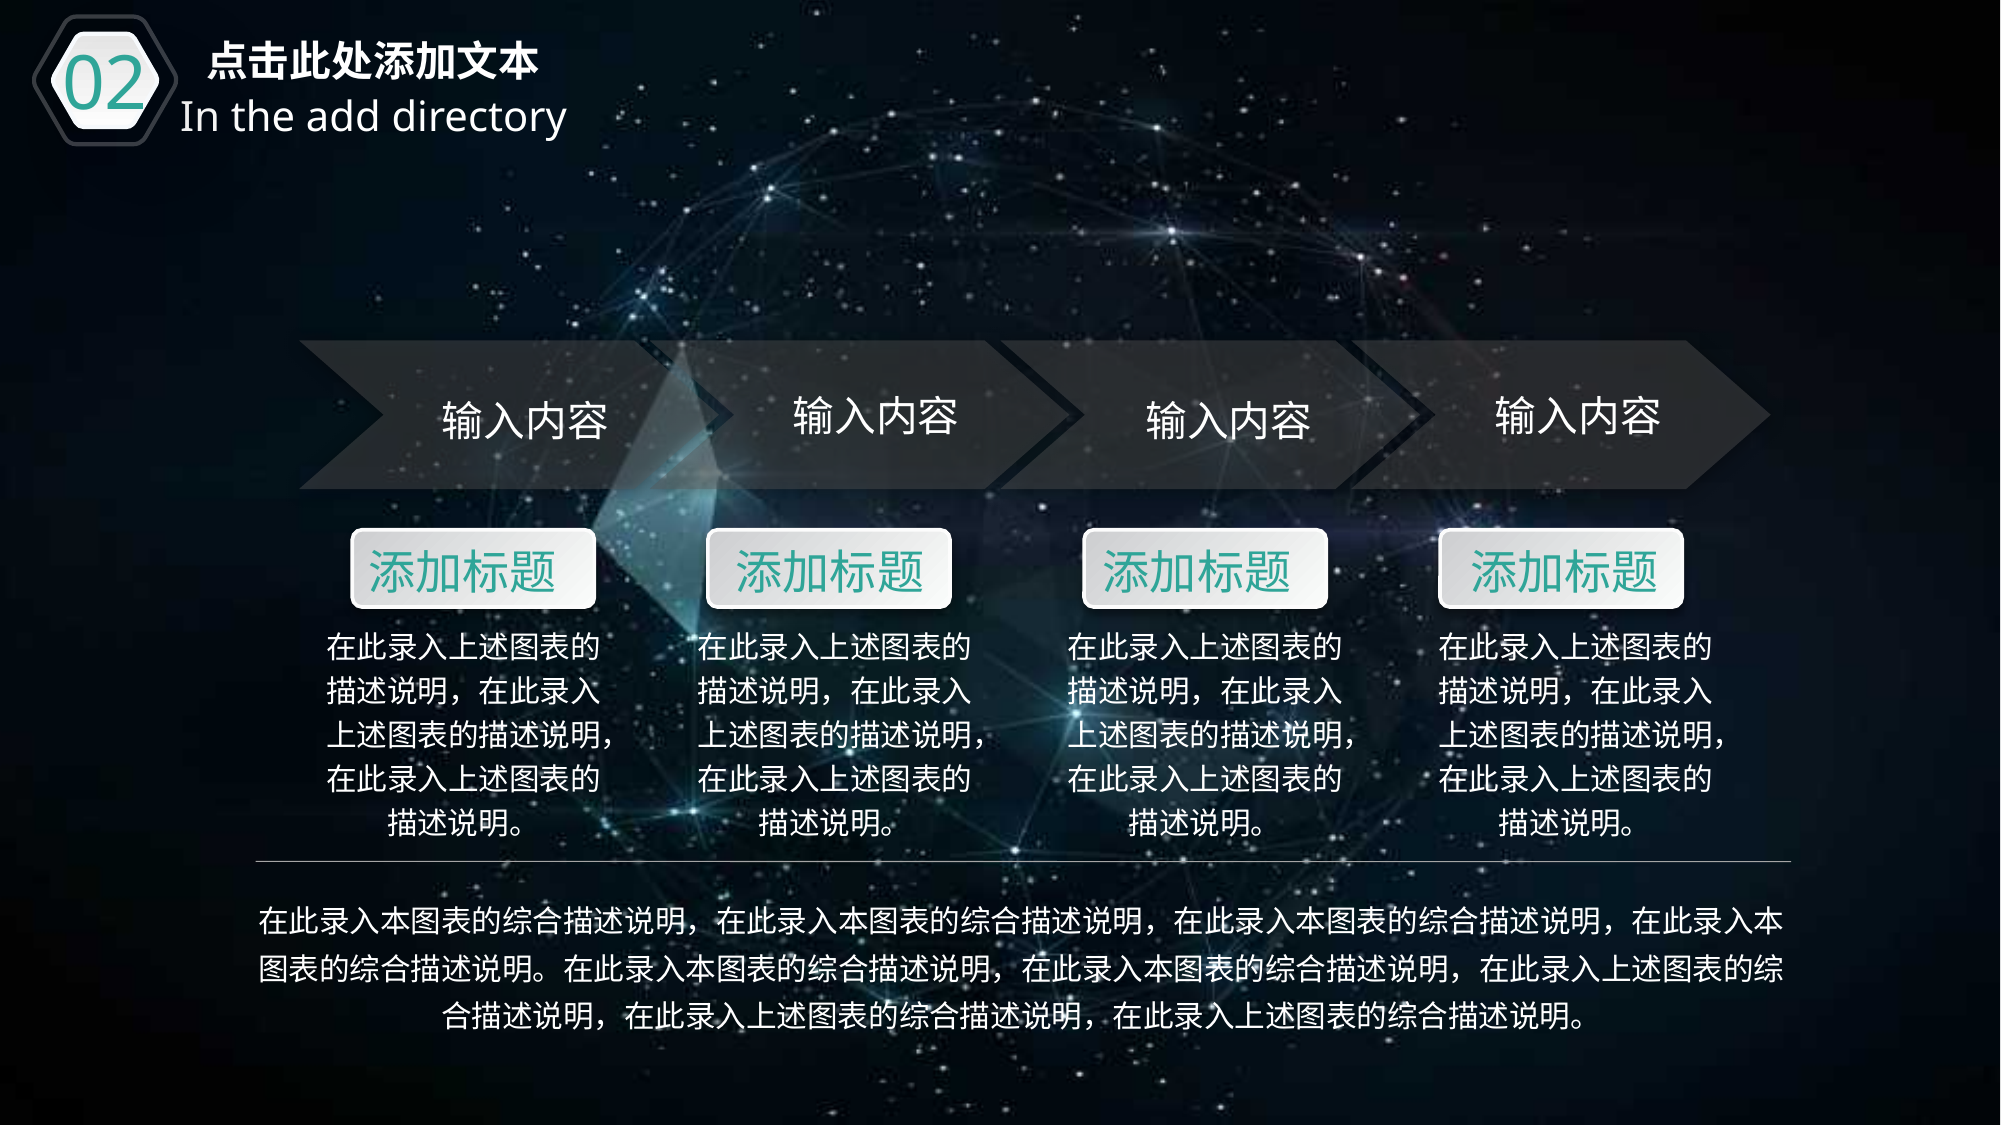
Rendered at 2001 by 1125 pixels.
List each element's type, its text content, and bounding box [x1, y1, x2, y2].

picture [0, 0, 2001, 1125]
text_box 在此录入上述图表的描述说明，在此录入上述图表的描述说明，在此录入上述图表的描述说明。 [681, 613, 989, 849]
text_box 在此录入上述图表的描述说明，在此录入上述图表的描述说明，在此录入上述图表的描述说明。 [306, 613, 620, 849]
text_box 添加标题 [1454, 534, 1675, 607]
text_box 点击此处添加文本 [191, 27, 556, 82]
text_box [299, 340, 719, 490]
text_box [351, 528, 596, 609]
text_box 在此录入上述图表的描述说明，在此录入上述图表的描述说明，在此录入上述图表的描述说明。 [1421, 613, 1730, 849]
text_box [34, 16, 177, 145]
text_box 在此录入上述图表的描述说明，在此录入上述图表的描述说明，在此录入上述图表的描述说明。 [1049, 613, 1361, 849]
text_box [1421, 340, 1771, 490]
text_box In the add directory [223, 82, 582, 148]
text_box 添加标题 [353, 534, 573, 607]
text_box 在此录入本图表的综合描述说明，在此录入本图表的综合描述说明，在此录入本图表的综合描述说明，在此录入本图表的综合描述说明。在此录入本图表的综合描述说明，在此录入本图表的综合描述说明，在此录入上述图表的综合描述说明，在此录入上述图表的综合描述说明，在此录入上述图表的综合描述说明。 [231, 883, 1811, 1042]
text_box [1000, 340, 1421, 490]
text_box 添加标题 [1087, 534, 1307, 607]
text_box [1439, 528, 1684, 609]
text_box [1083, 528, 1328, 609]
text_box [719, 340, 1000, 490]
text_box [706, 528, 951, 609]
text_box 添加标题 [720, 534, 940, 607]
